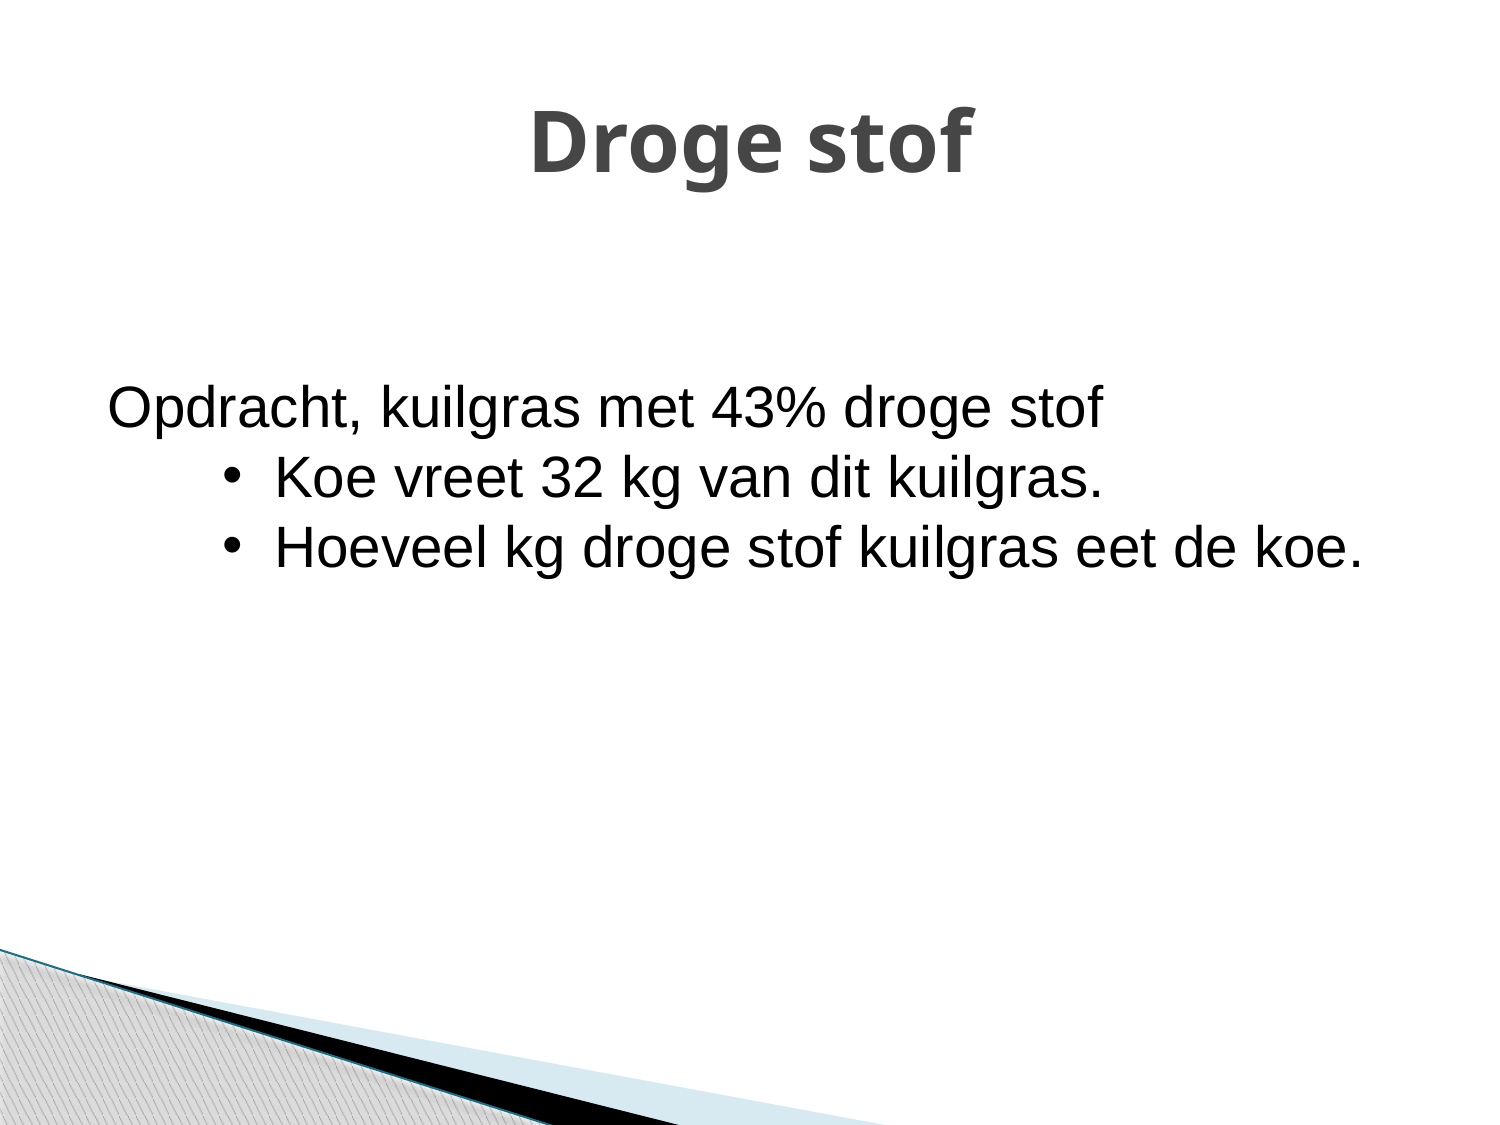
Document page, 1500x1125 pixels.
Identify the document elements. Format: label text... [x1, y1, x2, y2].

title Droge stof [75, 45, 1425, 233]
text_box Opdracht, kuilgras met 43% droge stof Koe vreet 32 kg van dit kuilgras. Hoeveel kg droge stof kuilgras eet de koe. [93, 361, 1381, 587]
